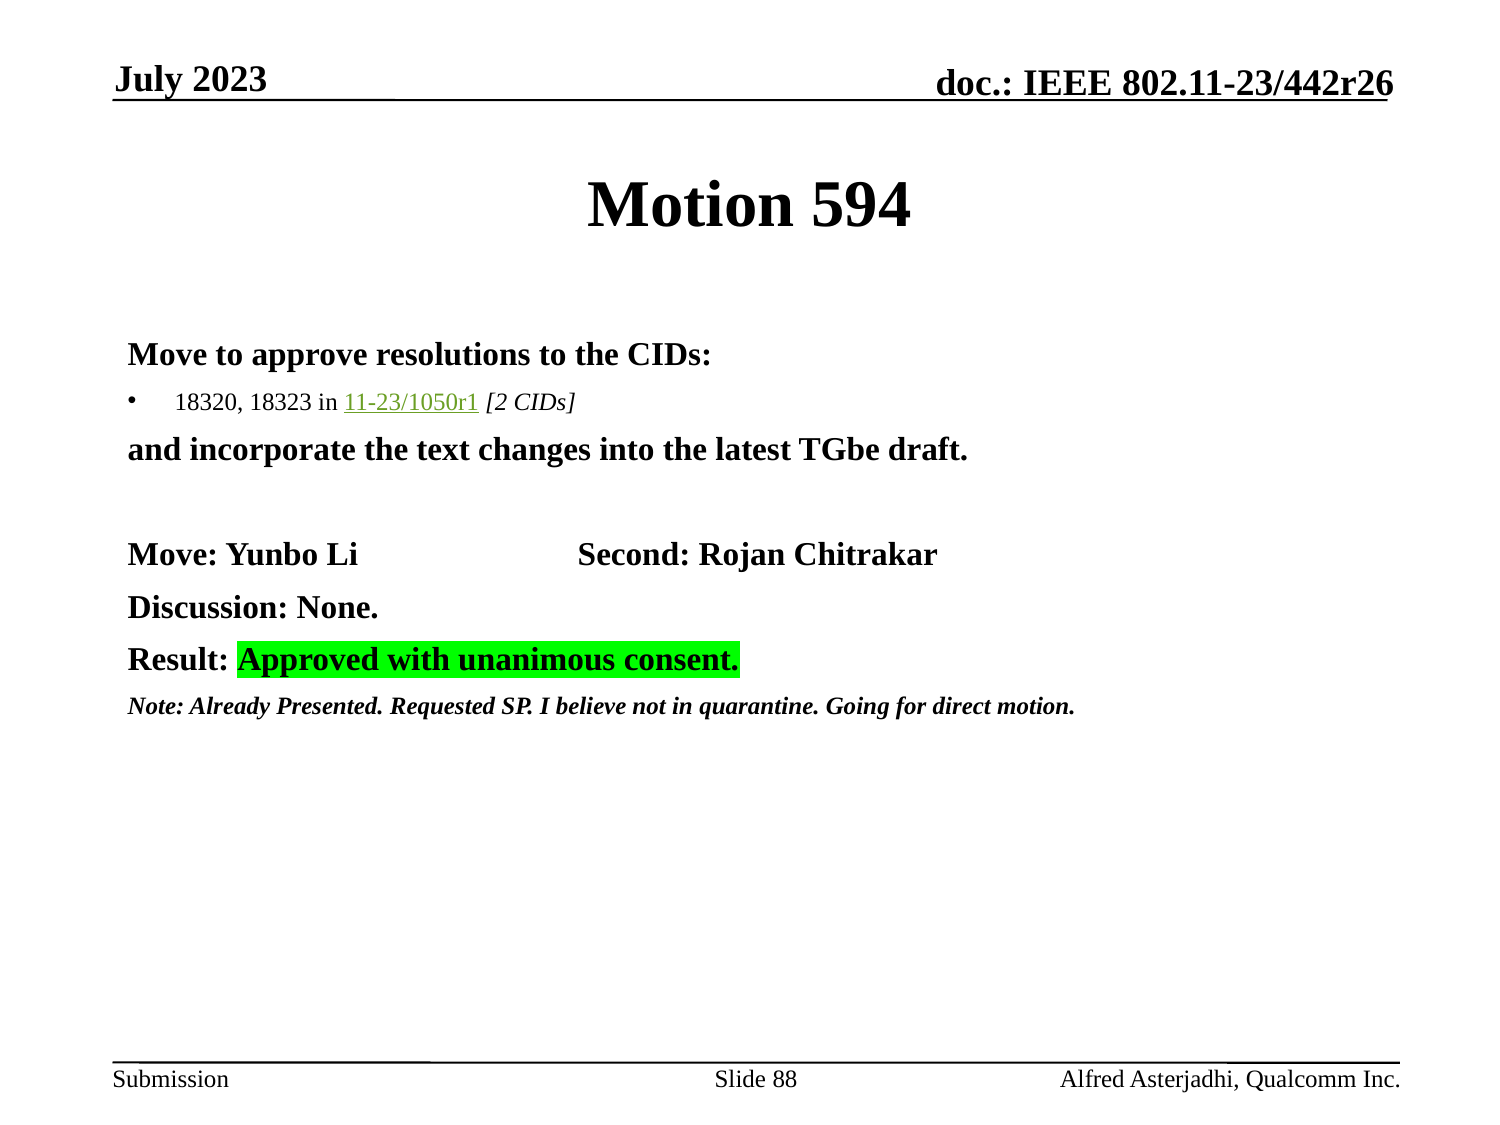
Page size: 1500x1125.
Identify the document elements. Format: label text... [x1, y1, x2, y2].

list Move to approve resolutions to the CIDs: 18320, 18323 in 11-23/1050r1 [2 CIDs] and incorporate the text changes into the latest TGbe draft. Move: Yunbo Li Second: Rojan Chitrakar Discussion: None. Result: Approved with unanimous consent. Note: Already Presented. Requested SP. I believe not in quarantine. Going for direct motion. [112, 324, 1388, 1063]
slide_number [114, 54, 423, 100]
footer Alfred Asterjadhi, Qualcomm Inc. [878, 1061, 1402, 1093]
slide_number Slide 88 [712, 1061, 800, 1123]
title Motion 594 [112, 112, 1388, 288]
